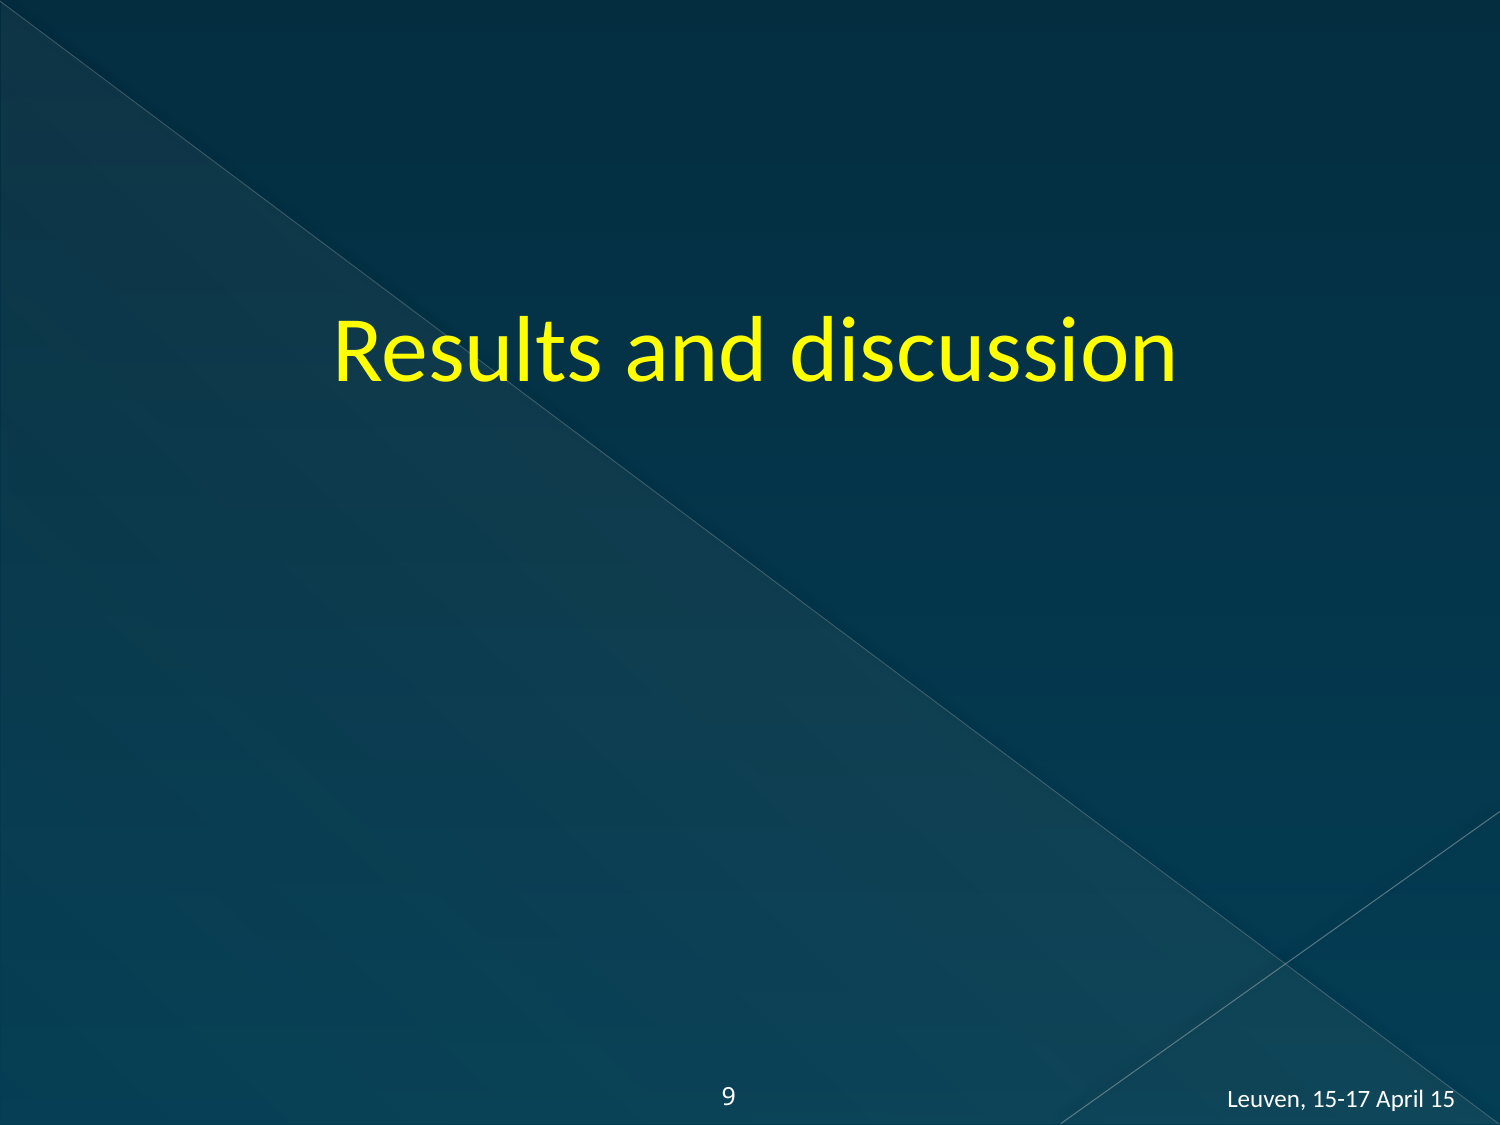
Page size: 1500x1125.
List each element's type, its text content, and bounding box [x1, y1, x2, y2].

title Results and discussion [0, 262, 1499, 425]
slide_number 9 [687, 1072, 770, 1123]
